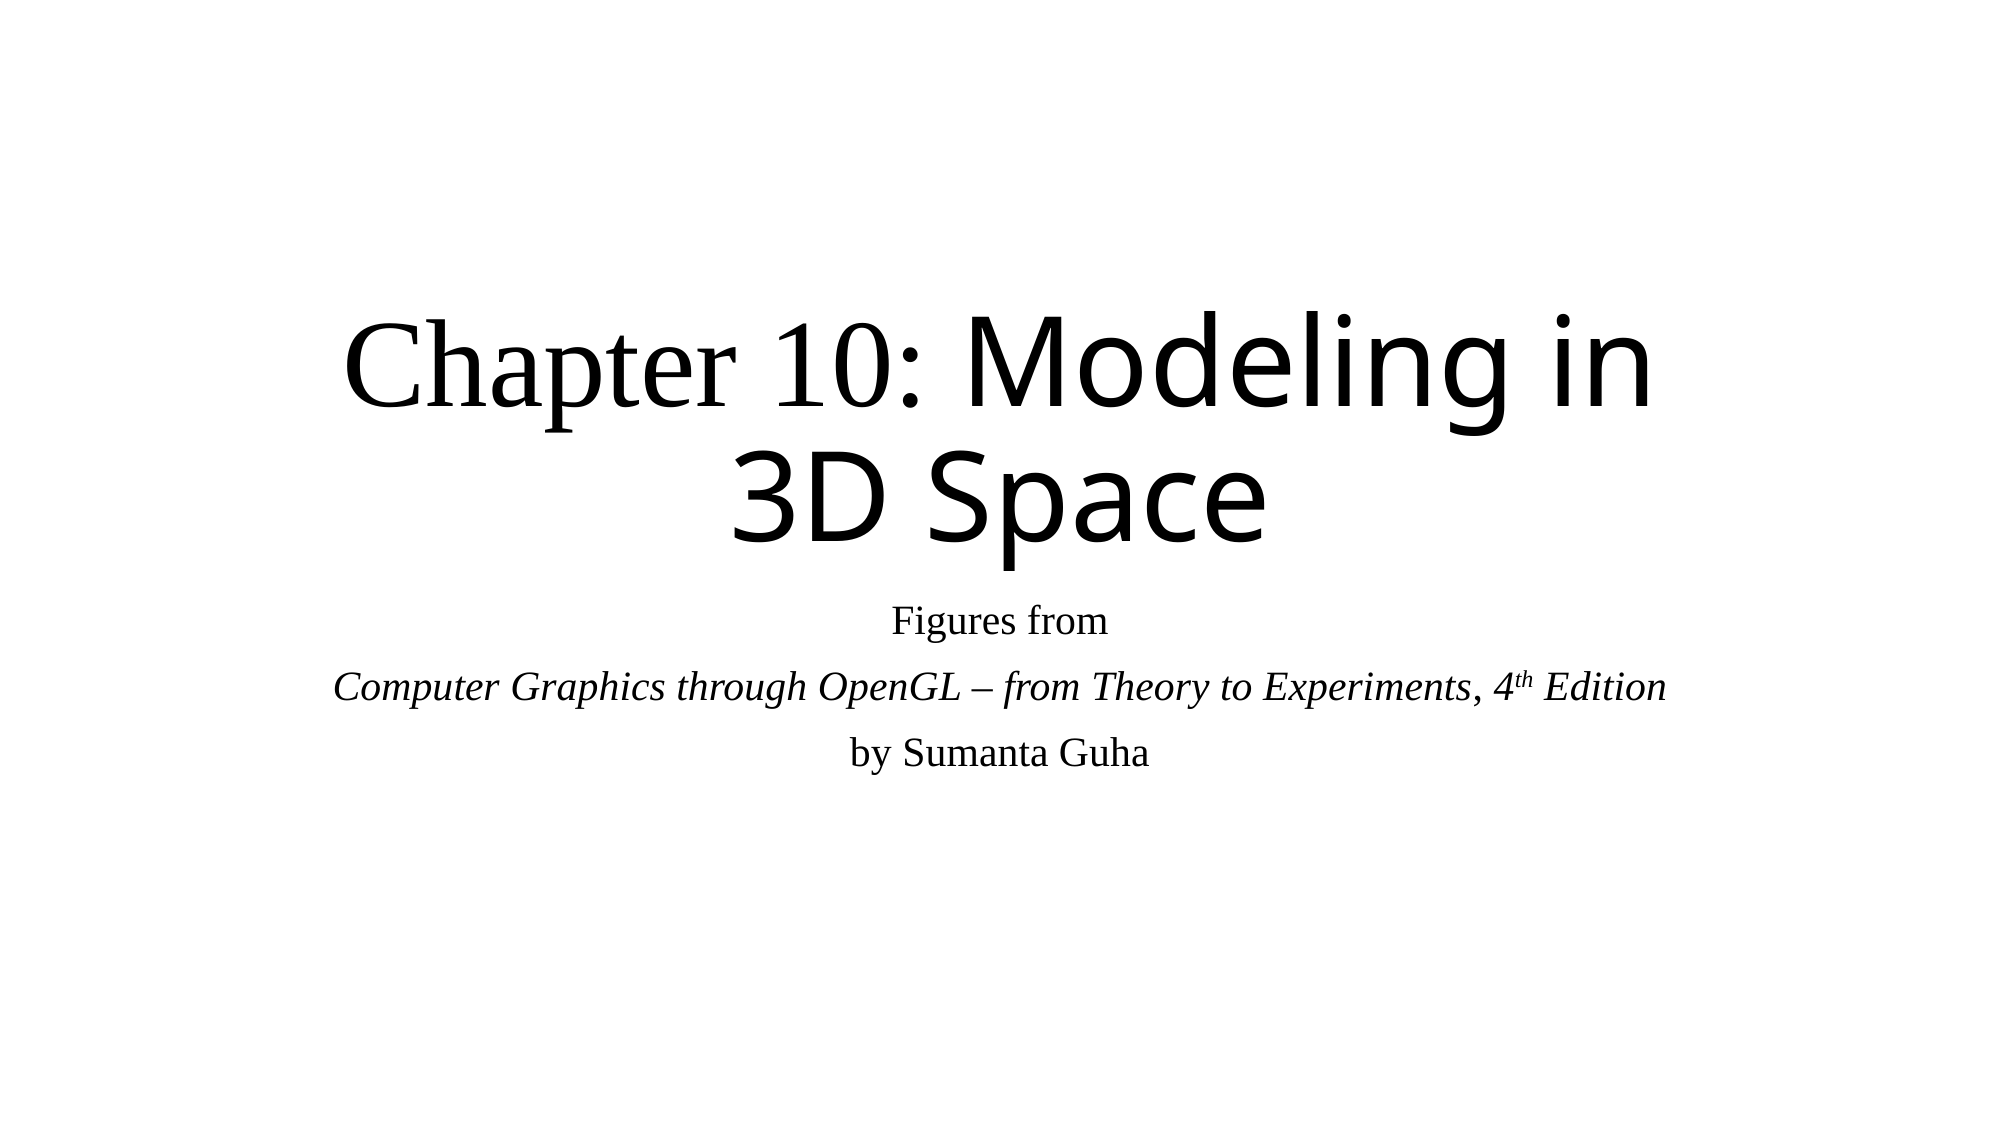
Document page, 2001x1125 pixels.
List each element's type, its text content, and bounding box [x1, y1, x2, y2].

subtitle Figures from Computer Graphics through OpenGL – from Theory to Experiments, 4th Edition by Sumanta Guha [249, 590, 1750, 863]
title Chapter 10: Modeling in 3D Space [249, 184, 1750, 576]
